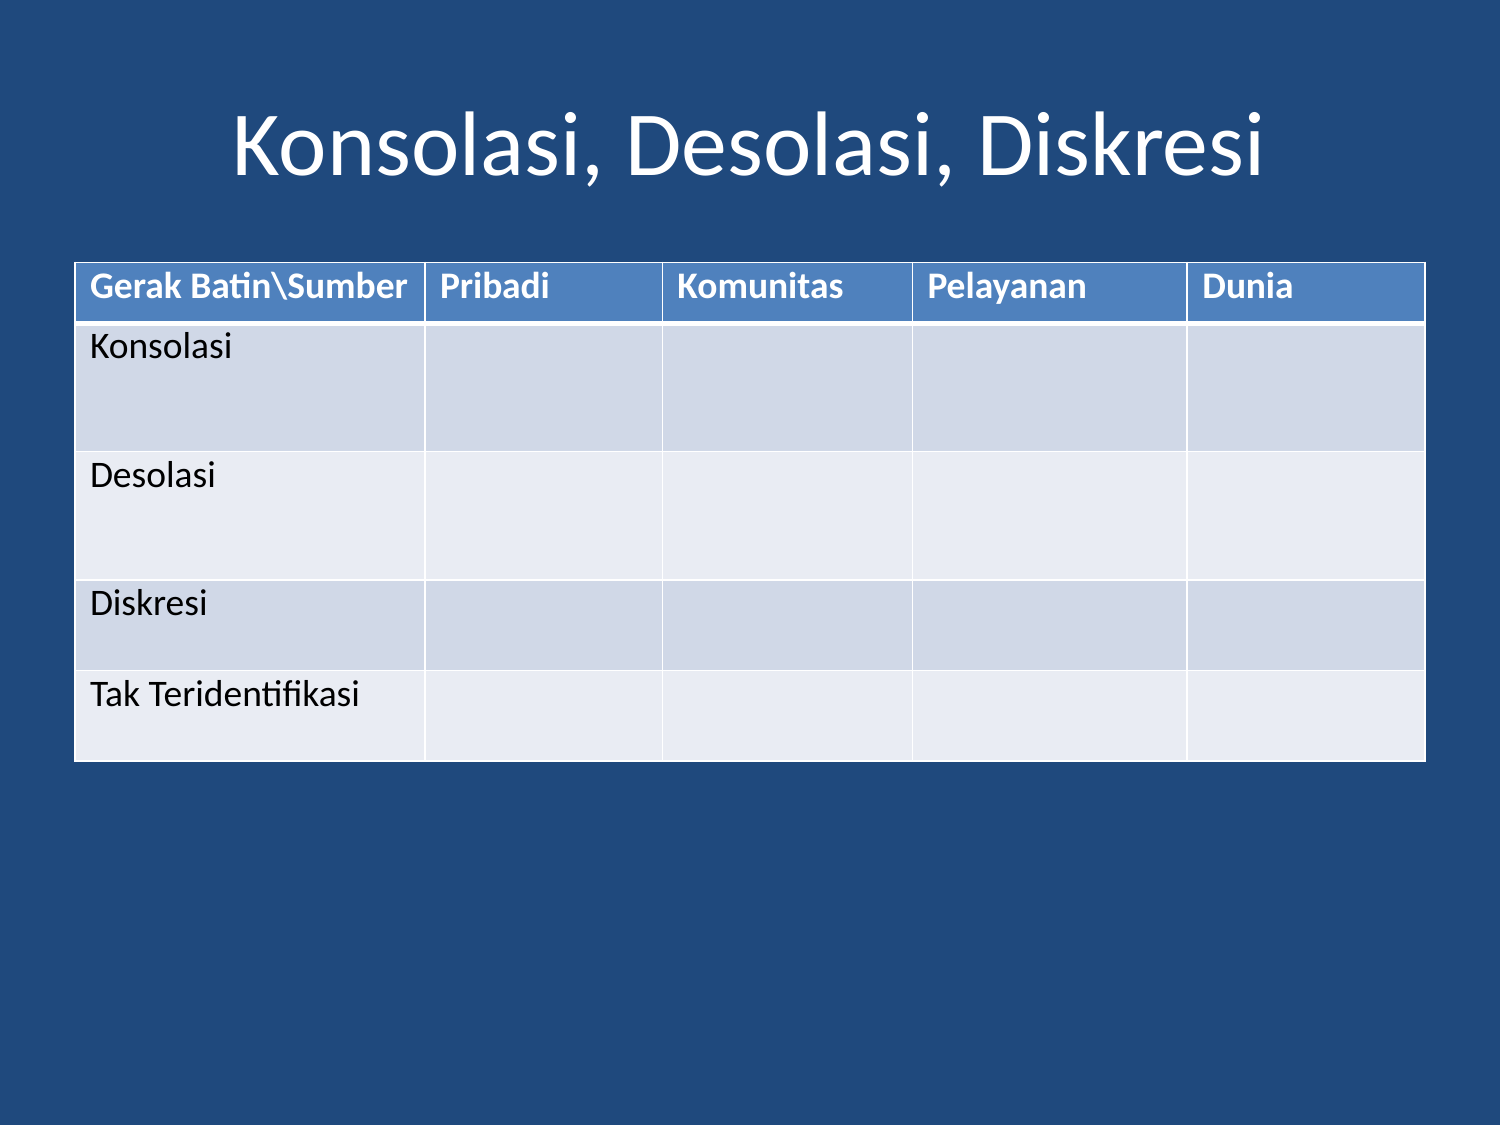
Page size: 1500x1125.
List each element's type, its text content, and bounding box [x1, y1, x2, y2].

table_header Pribadi [426, 263, 662, 321]
table_cell [1188, 671, 1424, 760]
table_header Komunitas [663, 263, 912, 321]
table_cell [426, 581, 662, 670]
table_header Dunia [1188, 263, 1424, 321]
table_cell Desolasi [76, 452, 424, 579]
table_cell [913, 452, 1186, 579]
table_cell [426, 326, 662, 451]
table_cell [1188, 326, 1424, 451]
table_cell Konsolasi [76, 326, 424, 451]
table_cell [663, 671, 912, 760]
table_header Pelayanan [913, 263, 1186, 321]
table_cell [1188, 581, 1424, 670]
table_cell [663, 326, 912, 451]
table_cell Tak Teridentifikasi [76, 671, 424, 760]
table_cell [1188, 452, 1424, 579]
table_cell [663, 581, 912, 670]
table_header Gerak Batin\Sumber [76, 263, 424, 321]
title Konsolasi, Desolasi, Diskresi [75, 45, 1425, 233]
table_cell Diskresi [76, 581, 424, 670]
table_cell [663, 452, 912, 579]
table_cell [913, 326, 1186, 451]
table_cell [913, 671, 1186, 760]
table_cell [426, 452, 662, 579]
table_cell [913, 581, 1186, 670]
table_cell [426, 671, 662, 760]
